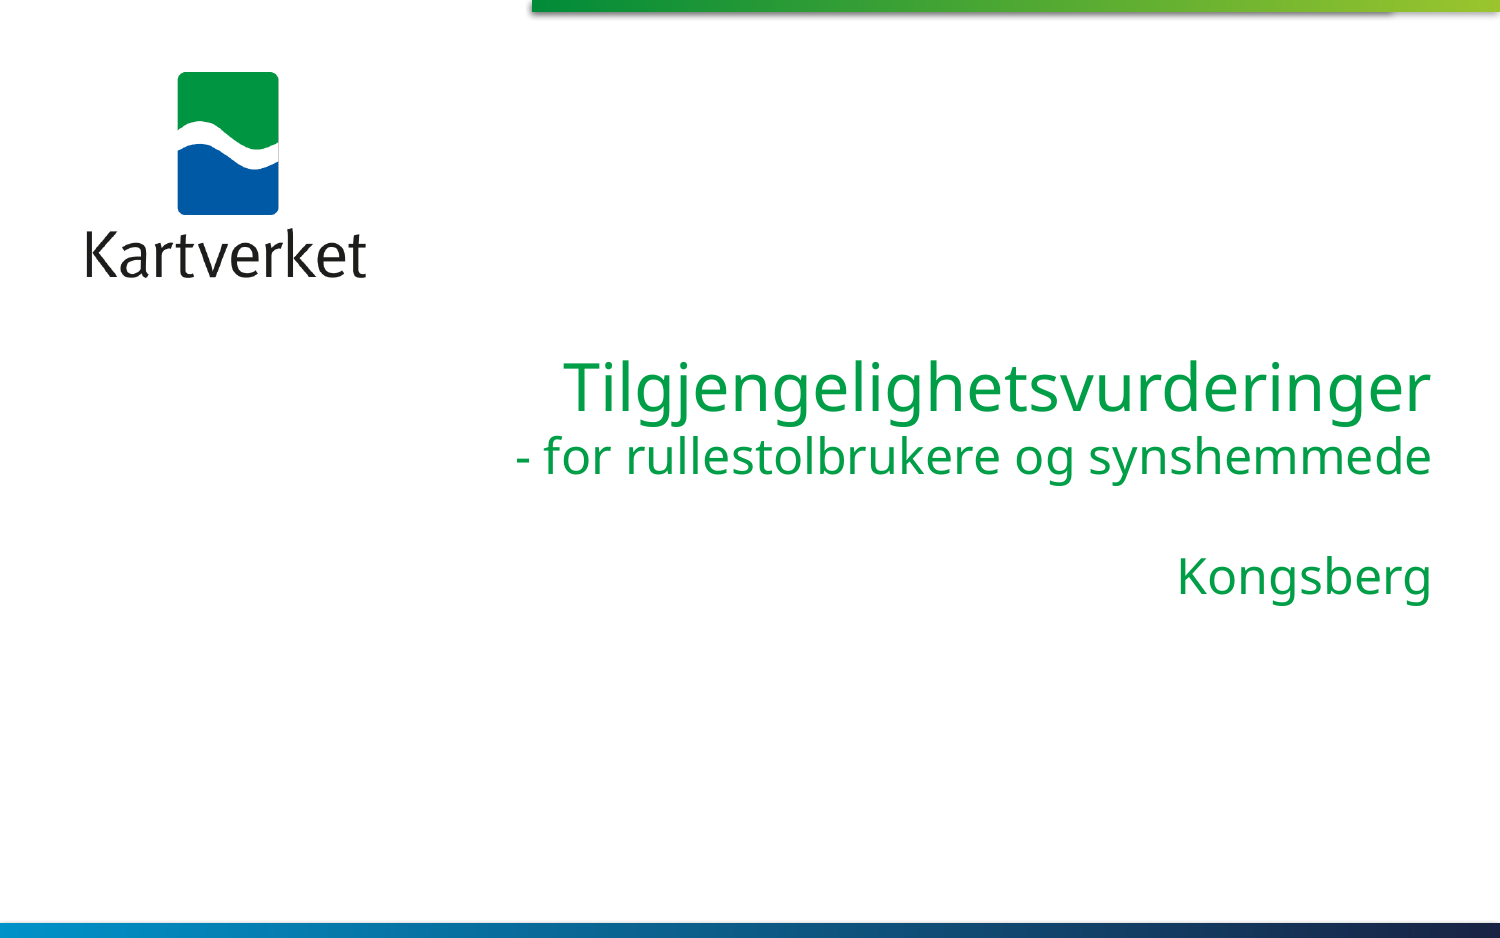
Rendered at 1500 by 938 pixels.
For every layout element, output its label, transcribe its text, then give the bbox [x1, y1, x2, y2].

text_box Tilgjengelighetsvurderinger - for rullestolbrukere og synshemmede Kongsberg [66, 337, 1449, 613]
